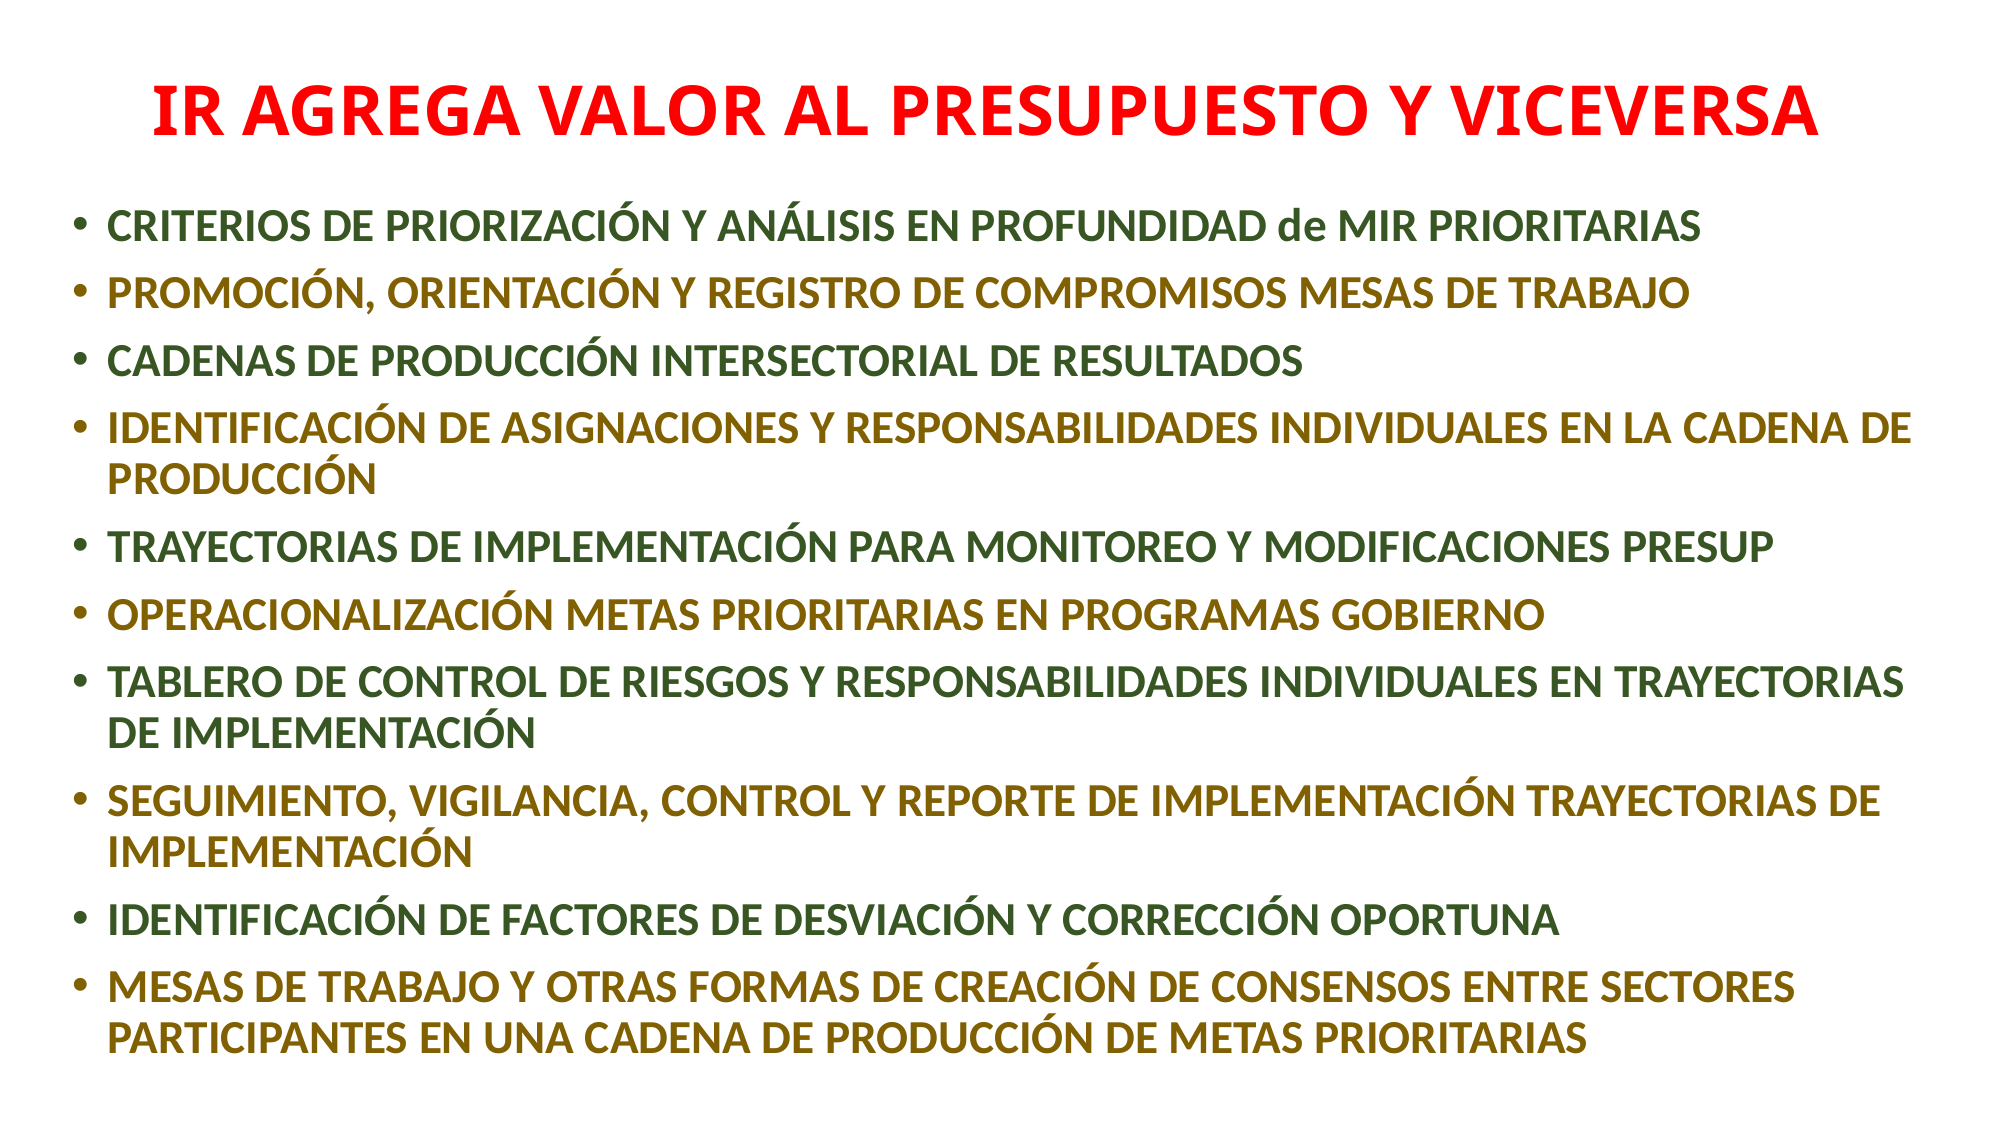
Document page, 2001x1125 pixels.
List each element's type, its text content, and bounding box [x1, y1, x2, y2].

title IR AGREGA VALOR AL PRESUPUESTO Y VICEVERSA [137, 59, 1863, 167]
list CRITERIOS DE PRIORIZACIÓN Y ANÁLISIS EN PROFUNDIDAD de MIR PRIORITARIAS PROMOCIÓN, ORIENTACIÓN Y REGISTRO DE COMPROMISOS MESAS DE TRABAJO CADENAS DE PRODUCCIÓN INTERSECTORIAL DE RESULTADOS IDENTIFICACIÓN DE ASIGNACIONES Y RESPONSABILIDADES INDIVIDUALES EN LA CADENA DE PRODUCCIÓN TRAYECTORIAS DE IMPLEMENTACIÓN PARA MONITOREO Y MODIFICACIONES PRESUP OPERACIONALIZACIÓN METAS PRIORITARIAS EN PROGRAMAS GOBIERNO TABLERO DE CONTROL DE RIESGOS Y RESPONSABILIDADES INDIVIDUALES EN TRAYECTORIAS DE IMPLEMENTACIÓN SEGUIMIENTO, VIGILANCIA, CONTROL Y REPORTE DE IMPLEMENTACIÓN TRAYECTORIAS DE IMPLEMENTACIÓN IDENTIFICACIÓN DE FACTORES DE DESVIACIÓN Y CORRECCIÓN OPORTUNA MESAS DE TRABAJO Y OTRAS FORMAS DE CREACIÓN DE CONSENSOS ENTRE SECTORES PARTICIPANTES EN UNA CADENA DE PRODUCCIÓN DE METAS PRIORITARIAS [57, 192, 1946, 1081]
